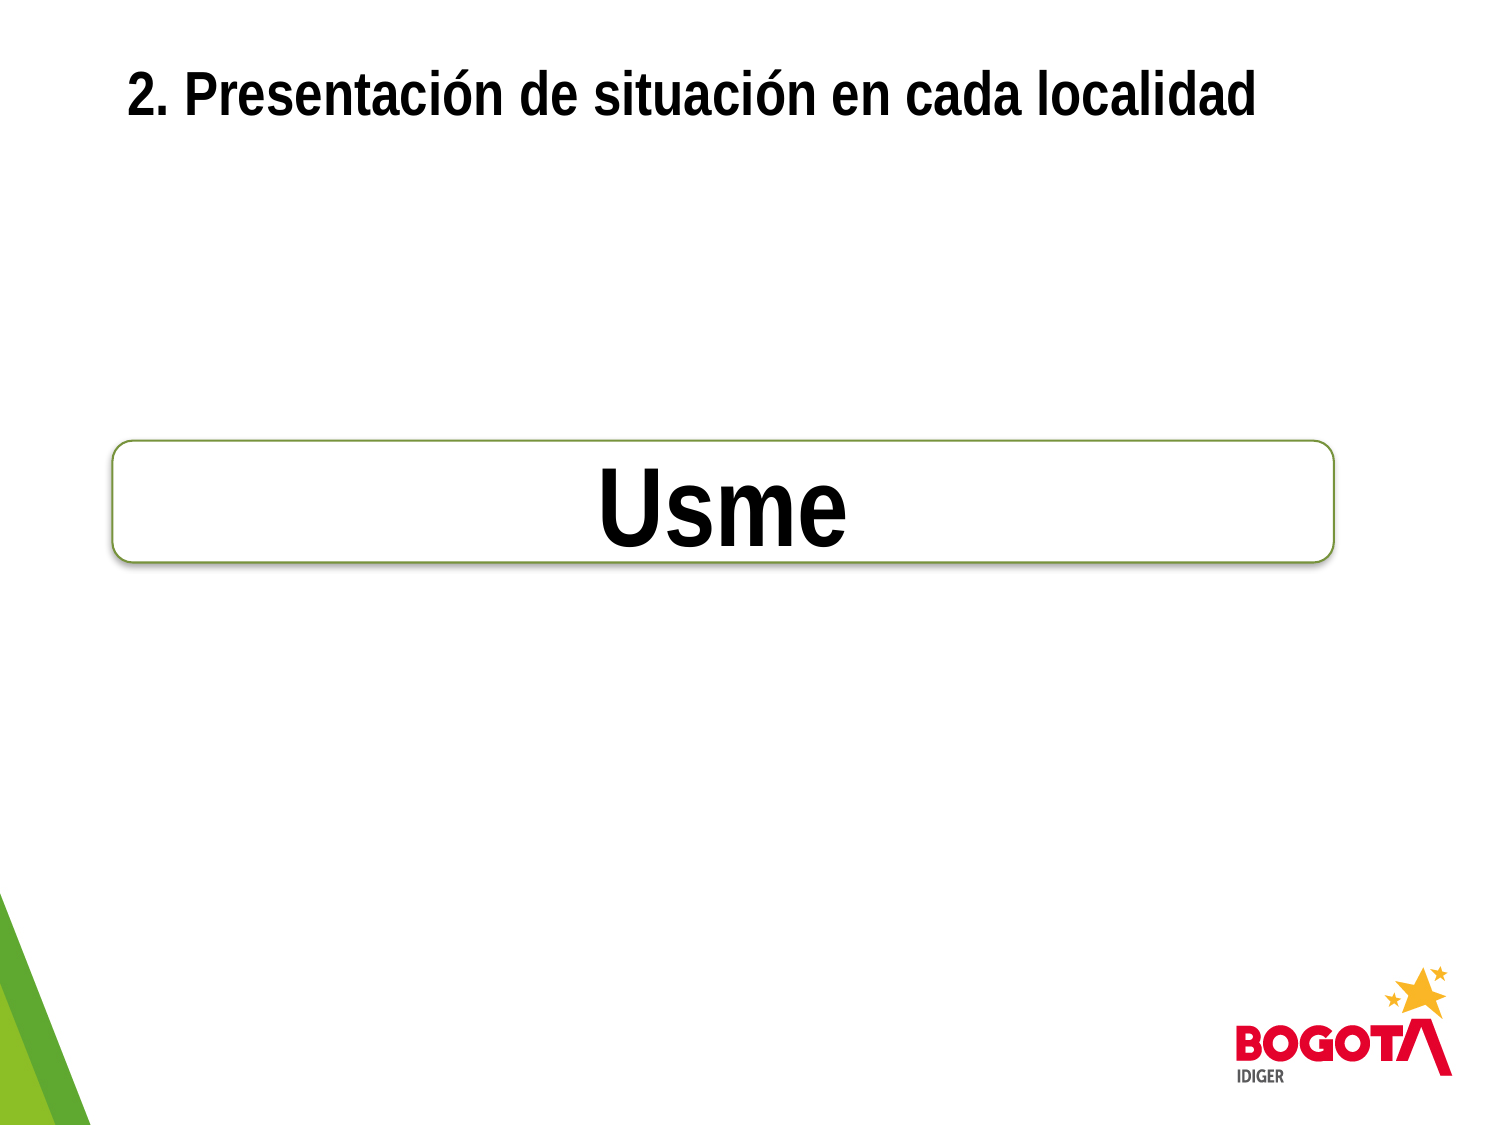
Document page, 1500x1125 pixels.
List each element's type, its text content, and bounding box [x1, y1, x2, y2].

title 2. Presentación de situación en cada localidad [112, 20, 1388, 161]
text_box Usme [111, 439, 1335, 564]
picture [0, 0, 1500, 1125]
